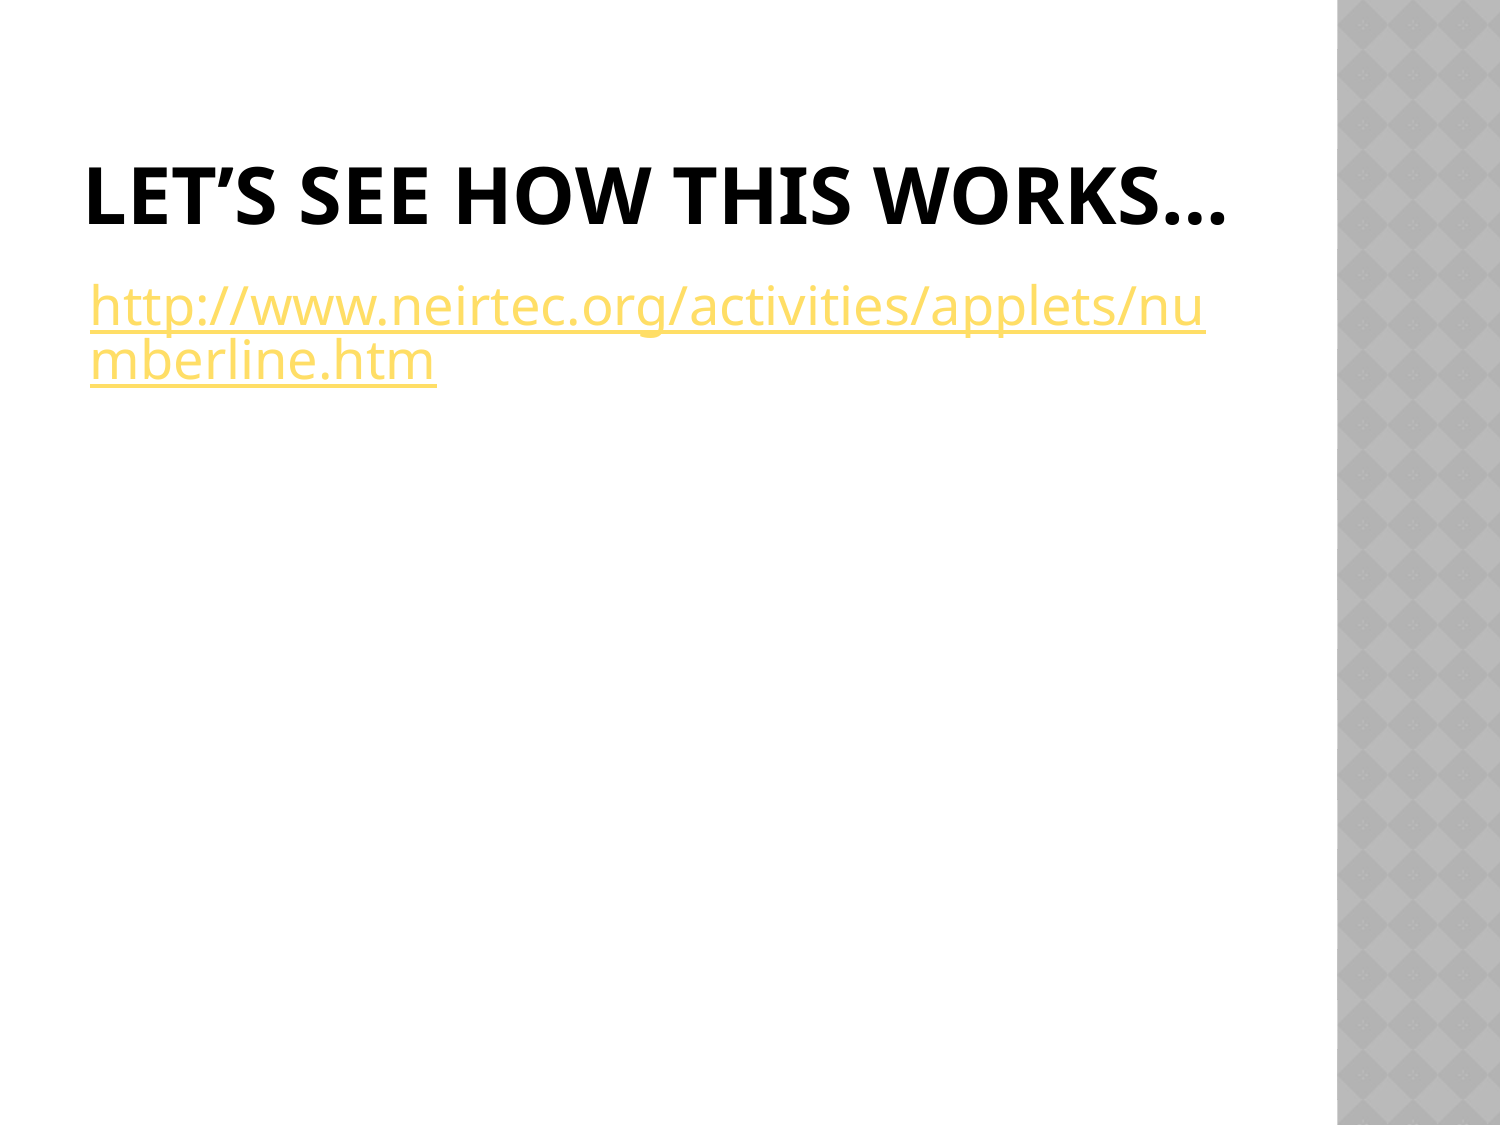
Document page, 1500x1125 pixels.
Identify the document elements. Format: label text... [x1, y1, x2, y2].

title Let’s see how this works… [75, 52, 1263, 240]
list http://www.neirtec.org/activities/applets/numberline.htm [75, 264, 1263, 1059]
